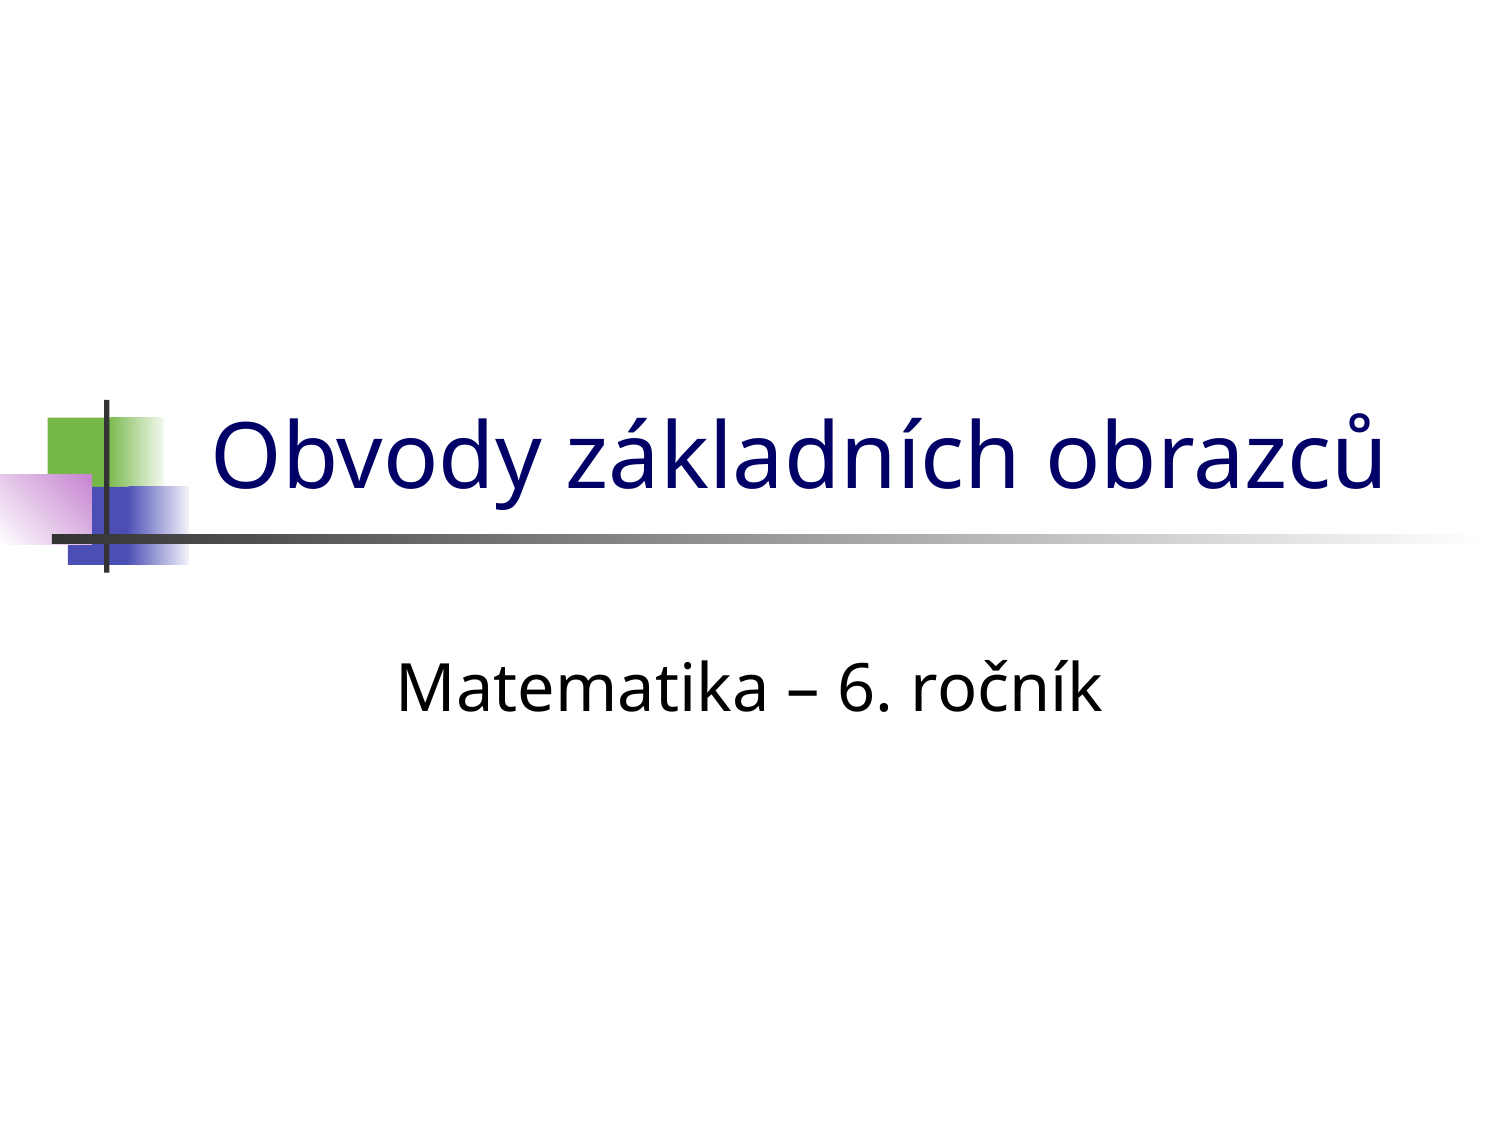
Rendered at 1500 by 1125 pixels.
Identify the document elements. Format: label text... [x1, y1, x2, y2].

title Obvody základních obrazců [162, 274, 1438, 516]
subtitle Matematika – 6. ročník [224, 637, 1276, 926]
